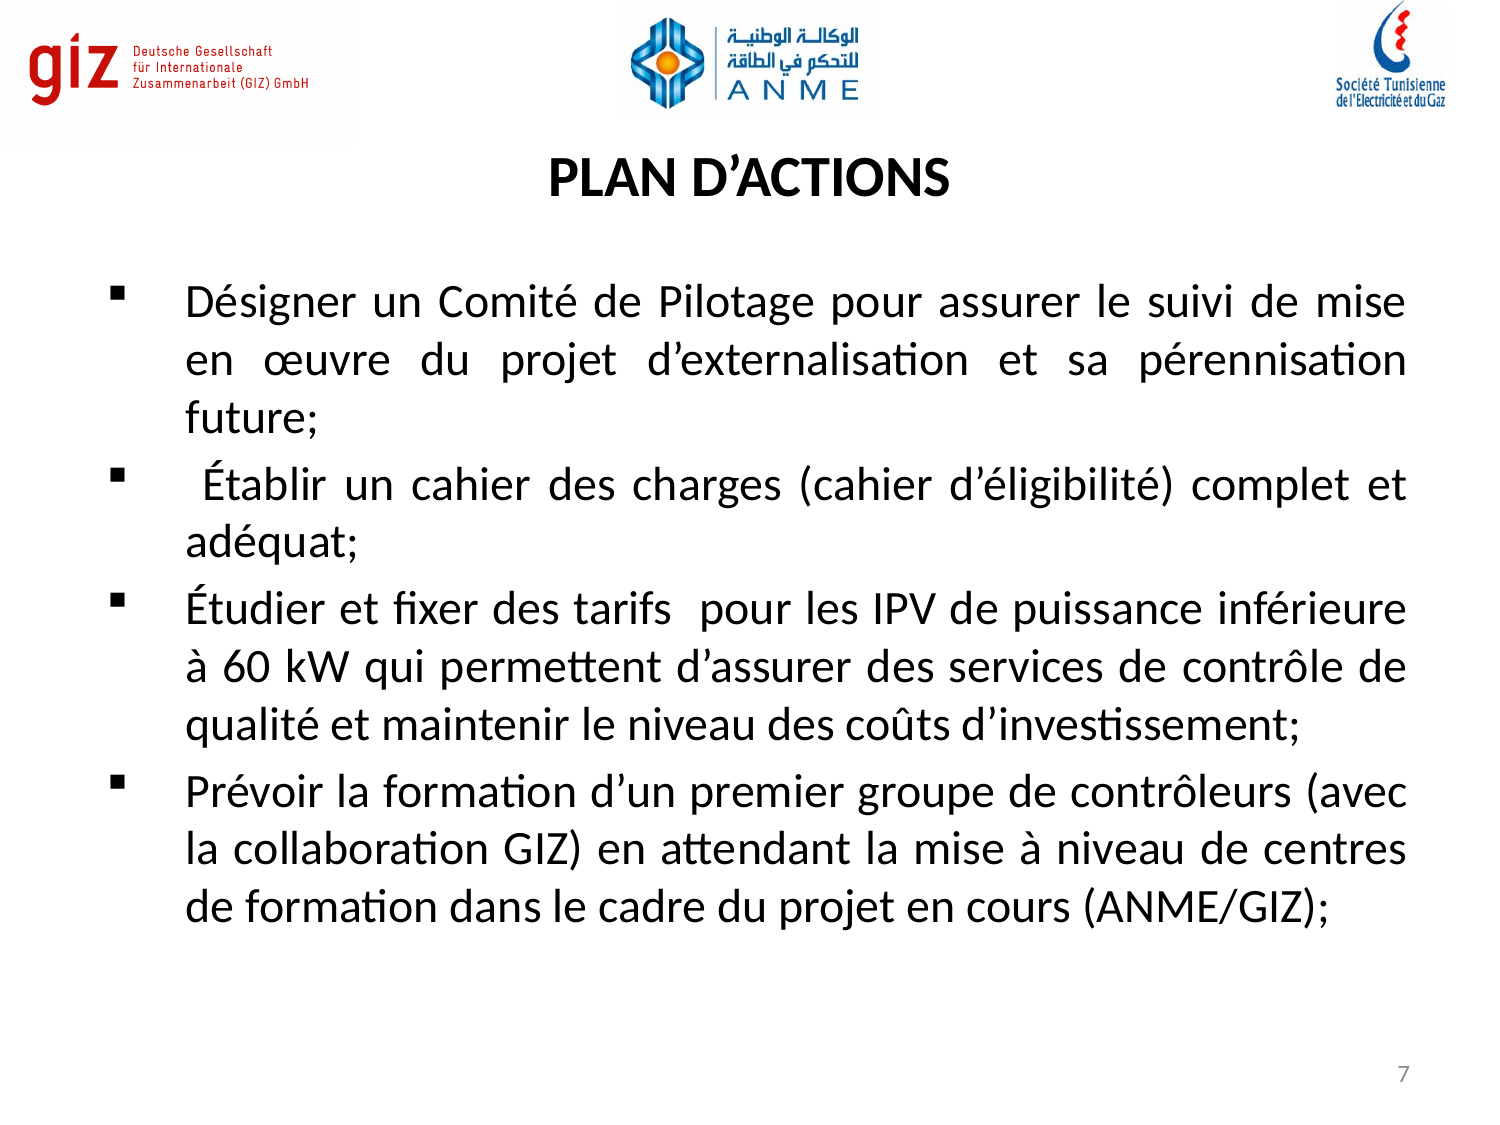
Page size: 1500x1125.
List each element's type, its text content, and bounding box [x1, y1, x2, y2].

picture [1312, 0, 1474, 108]
list Désigner un Comité de Pilotage pour assurer le suivi de mise en œuvre du projet d’externalisation et sa pérennisation future; Établir un cahier des charges (cahier d’éligibilité) complet et adéquat; Étudier et fixer des tarifs pour les IPV de puissance inférieure à 60 kW qui permettent d’assurer des services de contrôle de qualité et maintenir le niveau des coûts d’investissement; Prévoir la formation d’un premier groupe de contrôleurs (avec la collaboration GIZ) en attendant la mise à niveau de centres de formation dans le cadre du projet en cours (ANME/GIZ); [74, 262, 1426, 1006]
title PLAN D’ACTIONS [74, 113, 1426, 233]
picture [622, 0, 880, 113]
picture [0, 0, 354, 147]
slide_number 7 [1074, 1042, 1425, 1103]
